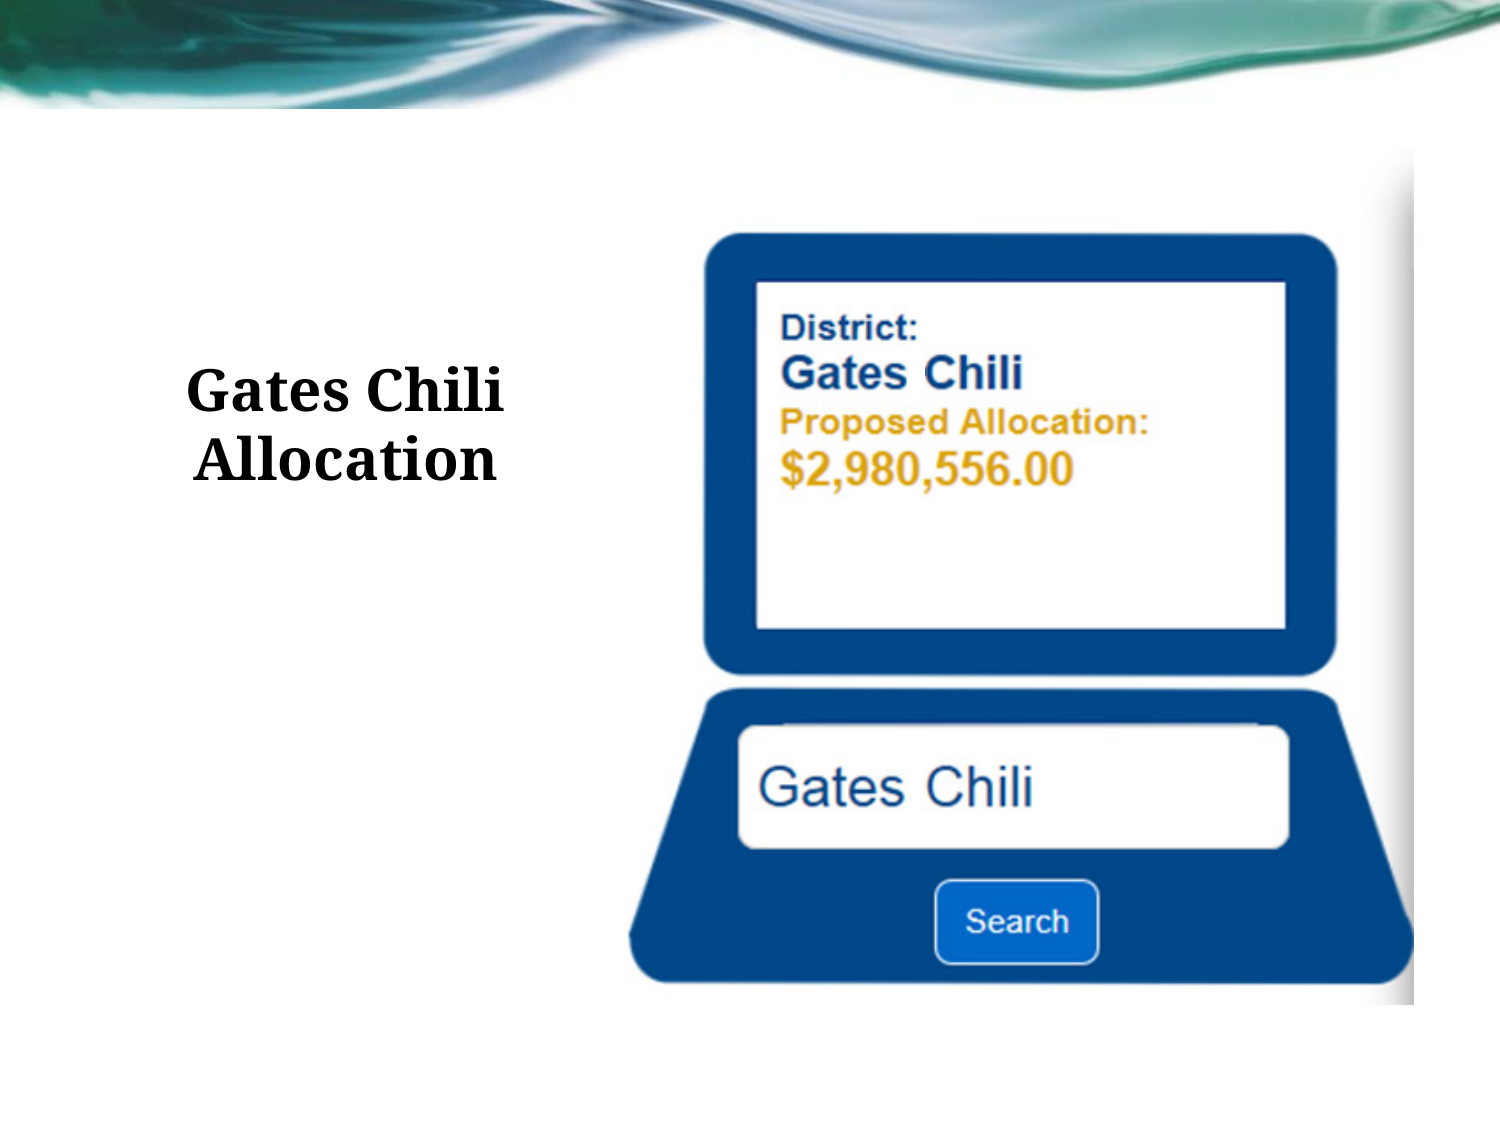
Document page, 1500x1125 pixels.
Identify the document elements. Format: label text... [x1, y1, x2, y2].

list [597, 149, 1414, 1006]
title Gates Chili Allocation [99, 224, 590, 500]
picture [0, 0, 1500, 109]
